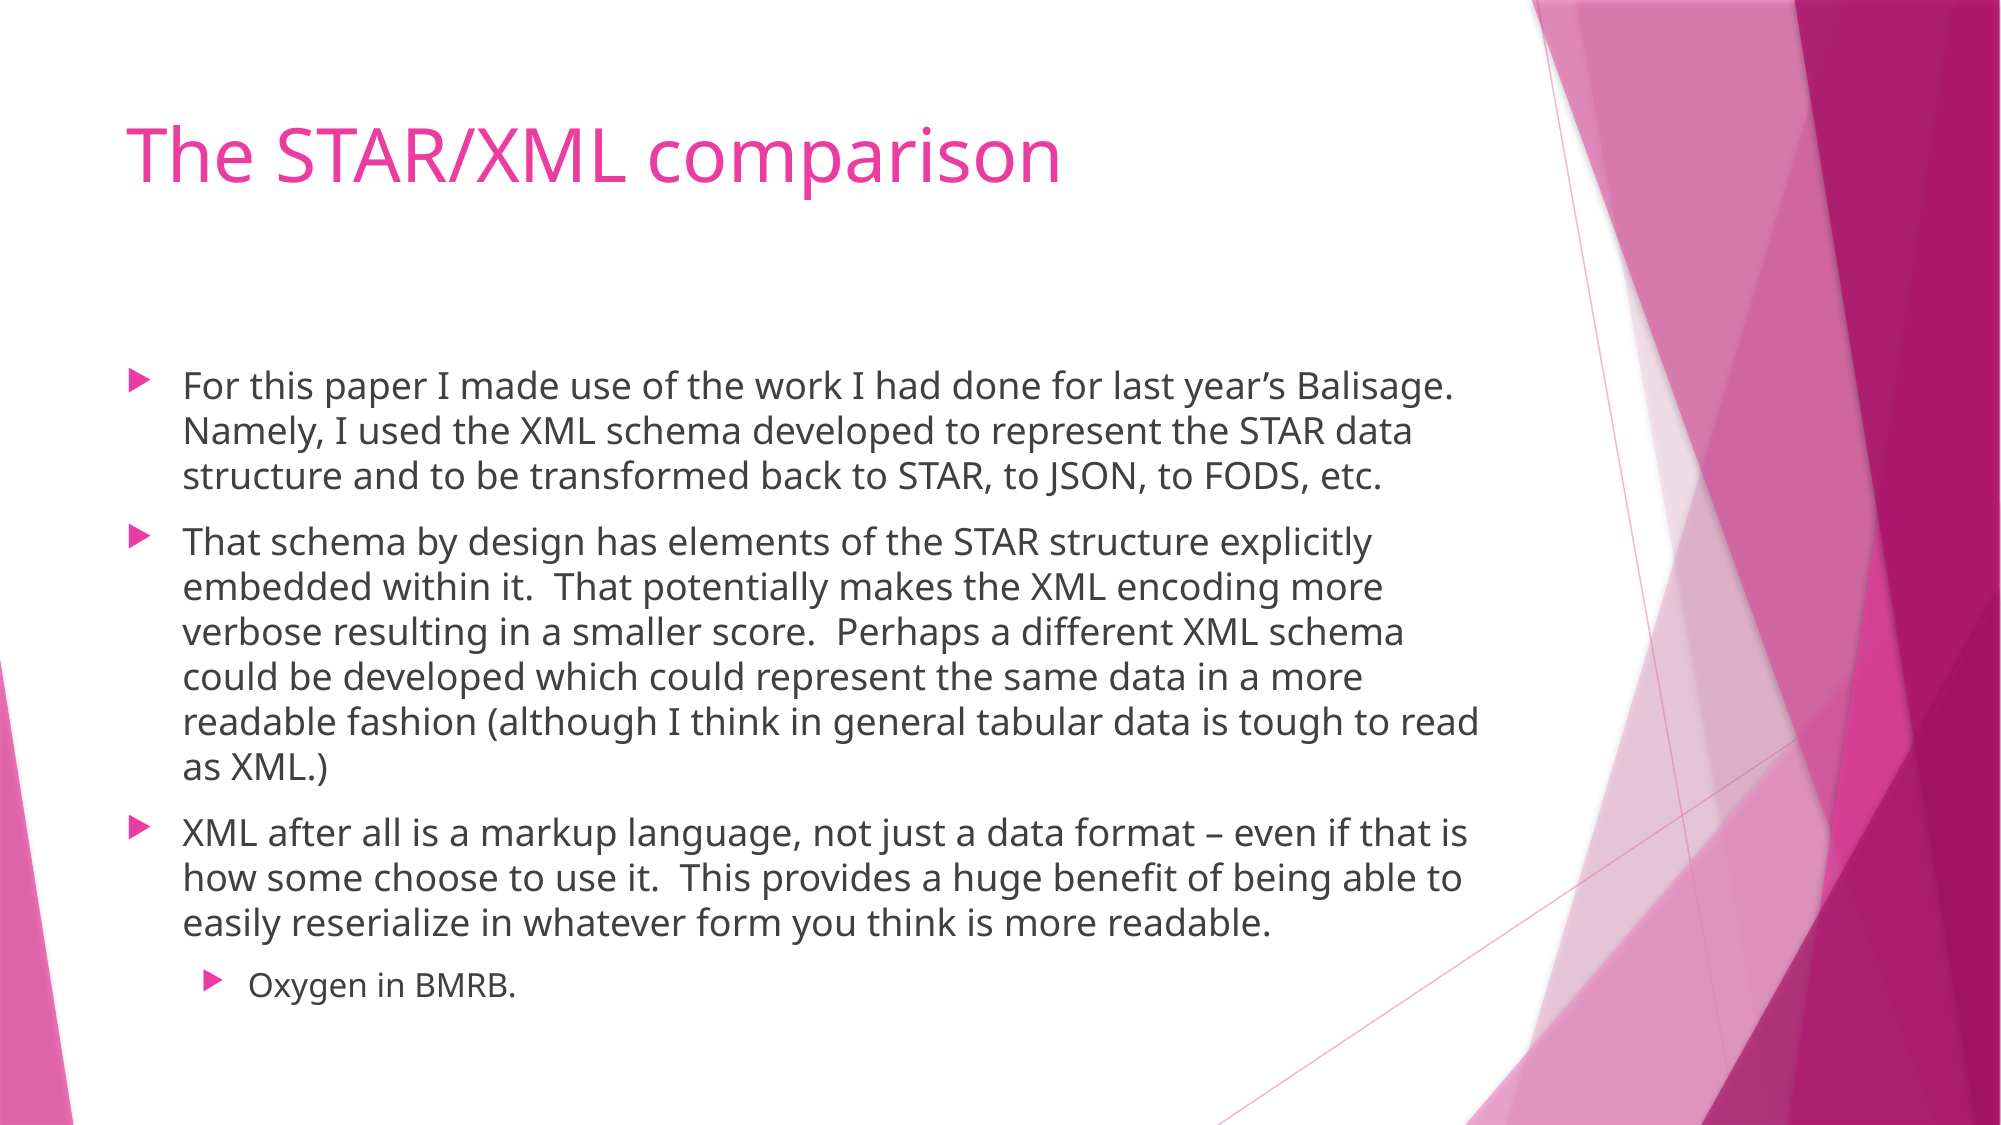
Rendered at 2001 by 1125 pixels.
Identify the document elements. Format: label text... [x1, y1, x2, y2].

list For this paper I made use of the work I had done for last year’s Balisage. Namely, I used the XML schema developed to represent the STAR data structure and to be transformed back to STAR, to JSON, to FODS, etc. That schema by design has elements of the STAR structure explicitly embedded within it. That potentially makes the XML encoding more verbose resulting in a smaller score. Perhaps a different XML schema could be developed which could represent the same data in a more readable fashion (although I think in general tabular data is tough to read as XML.) XML after all is a markup language, not just a data format – even if that is how some choose to use it. This provides a huge benefit of being able to easily reserialize in whatever form you think is more readable. Oxygen in BMRB. [111, 354, 1522, 992]
title The STAR/XML comparison [111, 99, 1522, 317]
